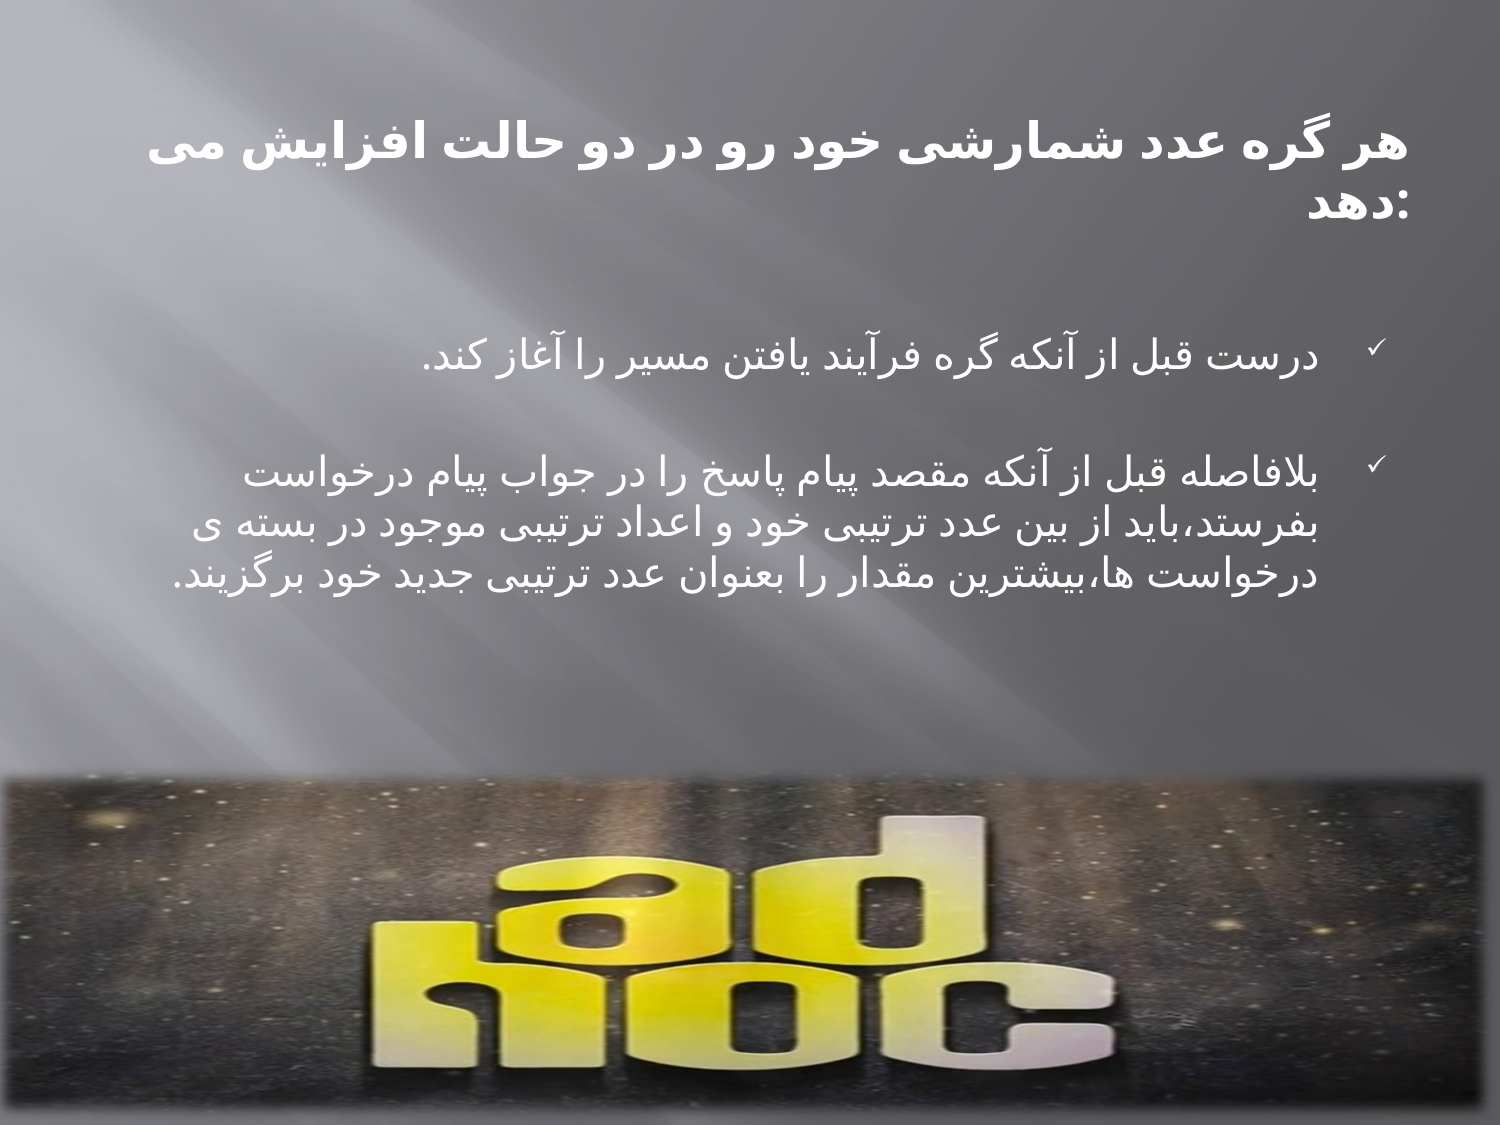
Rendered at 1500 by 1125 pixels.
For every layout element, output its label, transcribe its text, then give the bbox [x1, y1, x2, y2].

list درست قبل از آنکه گره فرآیند یافتن مسیر را آغاز کند. بلافاصله قبل از آنکه مقصد پیام پاسخ را در جواب پیام درخواست بفرستد،باید از بین عدد ترتیبی خود و اعداد ترتیبی موجود در بسته ی درخواست ها،بیشترین مقدار را بعنوان عدد ترتیبی جدید خود برگزیند. [75, 262, 1425, 762]
picture [0, 762, 1500, 1125]
title هر گره عدد شمارشی خود رو در دو حالت افزایش می دهد: [75, 45, 1425, 233]
